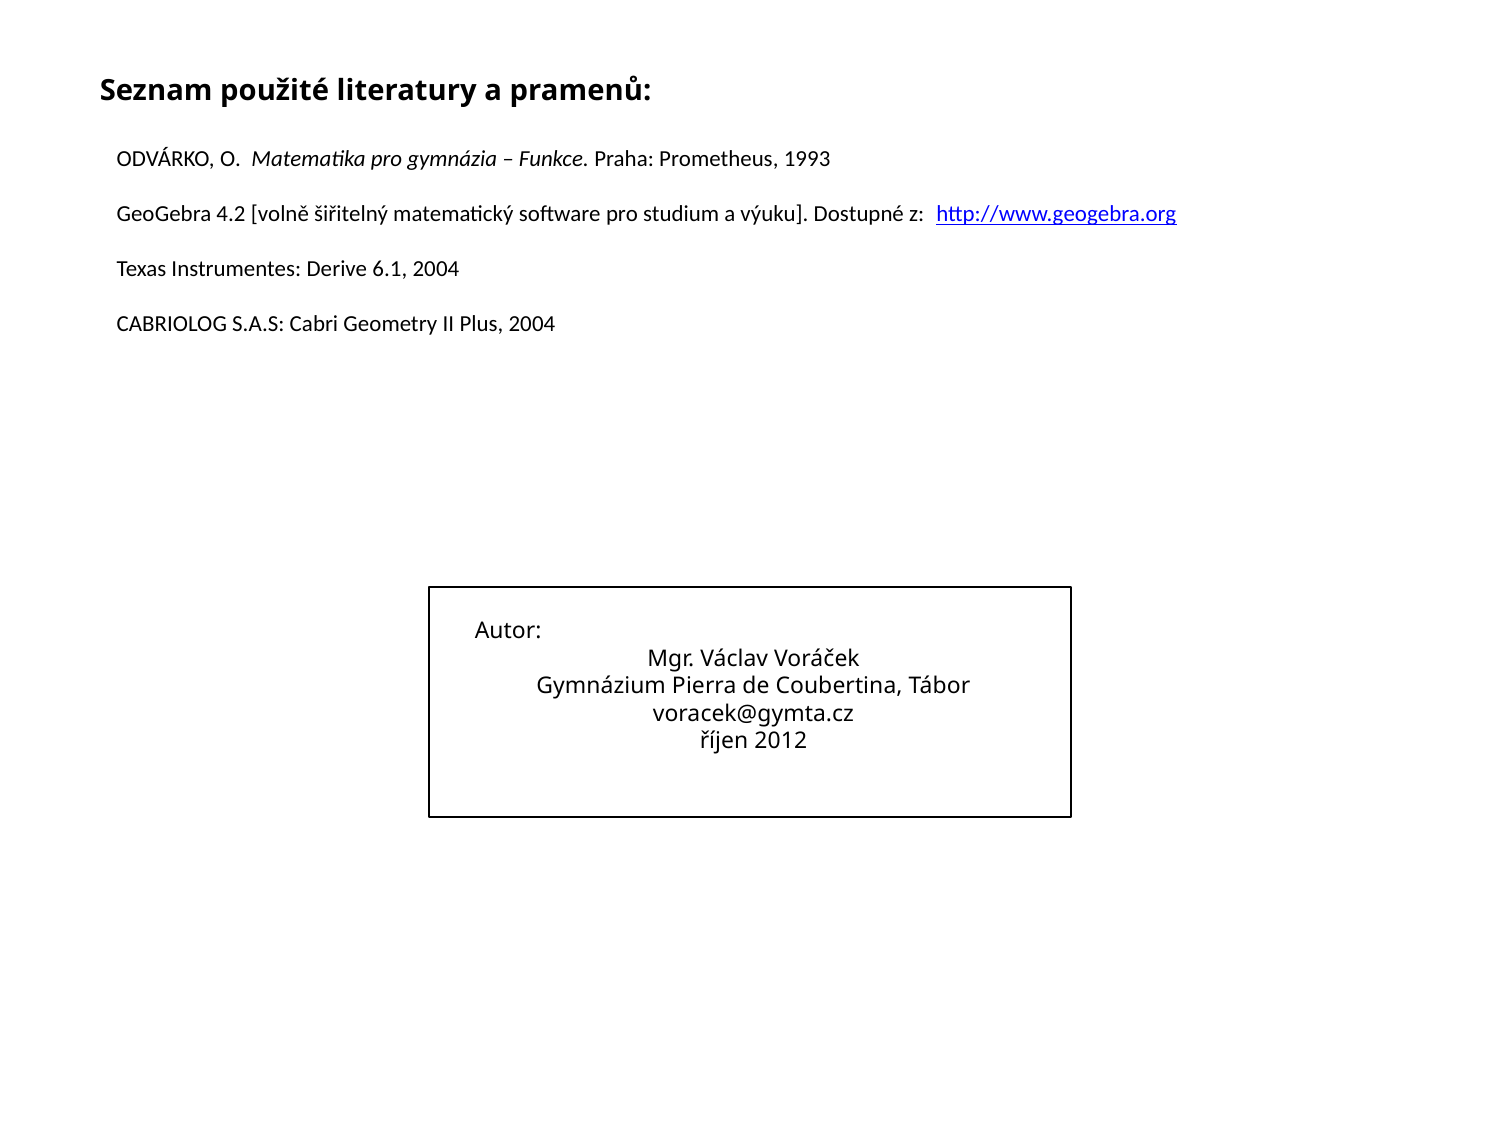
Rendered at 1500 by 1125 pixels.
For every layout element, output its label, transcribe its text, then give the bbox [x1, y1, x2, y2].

text_box Autor: Mgr. Václav Voráček Gymnázium Pierra de Coubertina, Tábor voracek@gymta.cz říjen 2012 [461, 609, 1047, 761]
text_box ODVÁRKO, O. Matematika pro gymnázia – Funkce. Praha: Prometheus, 1993 GeoGebra 4.2 [volně šiřitelný matematický software pro studium a výuku]. Dostupné z: http://www.geogebra.org Texas Instrumentes: Derive 6.1, 2004 CABRIOLOG S.A.S: Cabri Geometry II Plus, 2004 [103, 137, 1388, 343]
text_box Seznam použité literatury a pramenů: [33, 29, 762, 114]
text_box [427, 585, 1073, 819]
